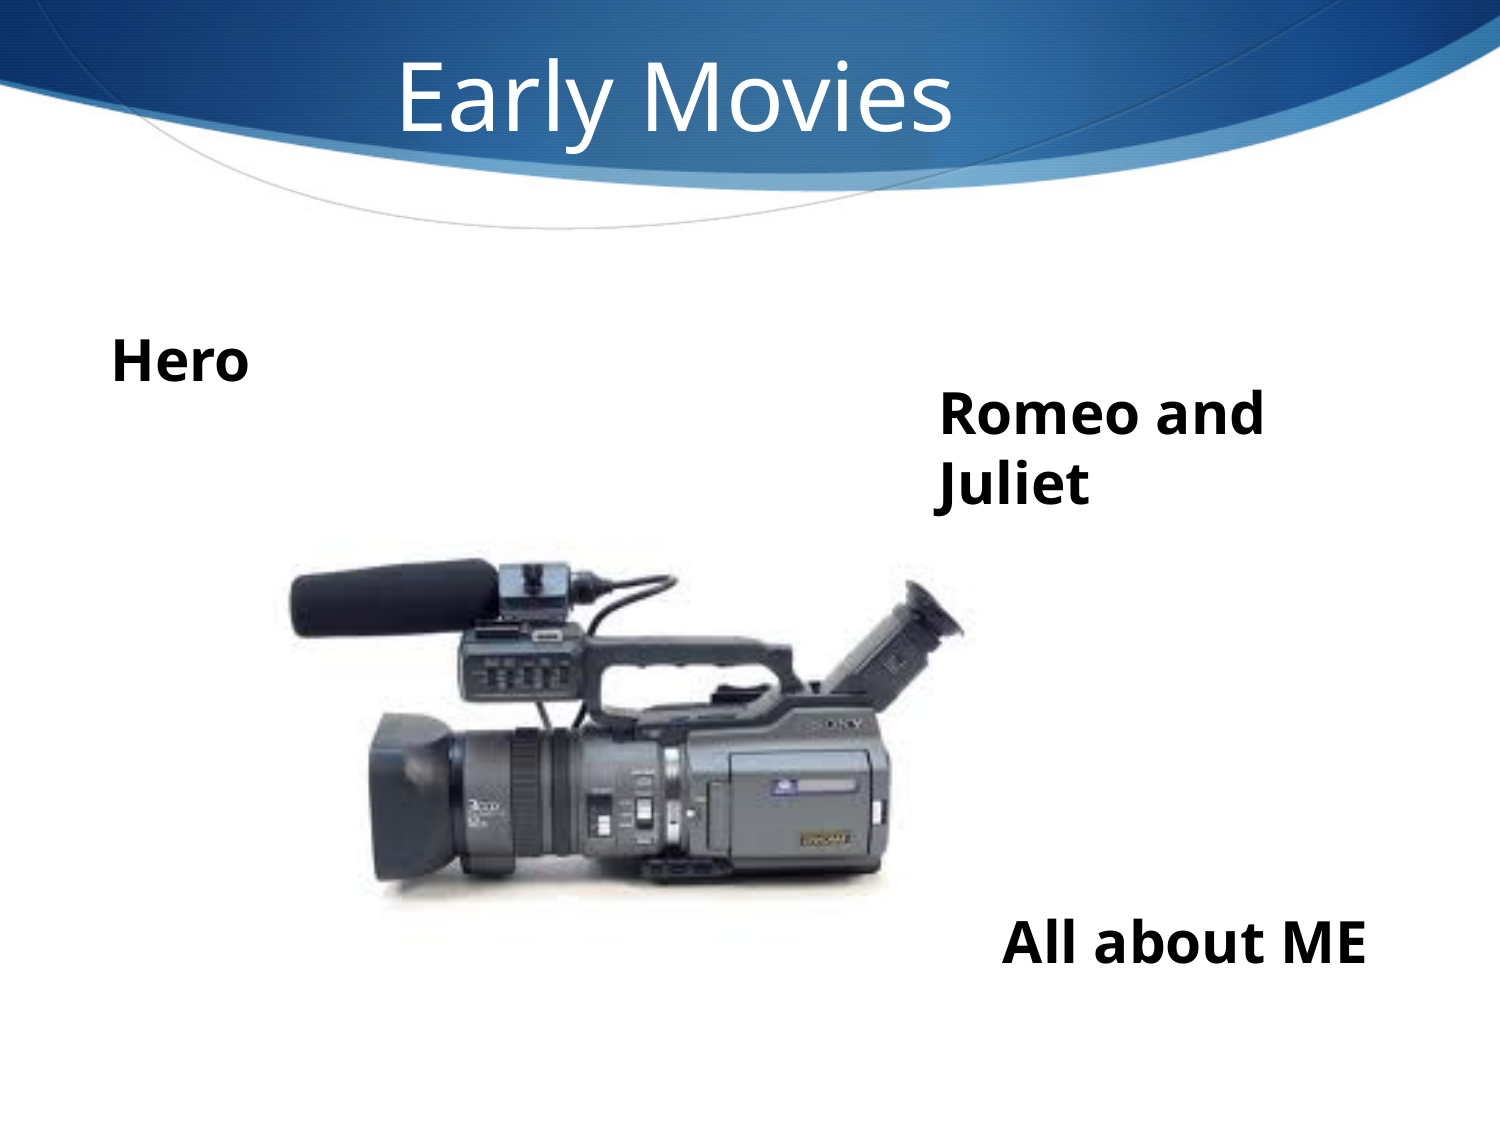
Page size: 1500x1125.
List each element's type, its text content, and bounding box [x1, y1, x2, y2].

text_box Romeo and Juliet [923, 368, 1405, 524]
text_box All about ME [1258, 898, 1431, 983]
text_box Hero [95, 315, 476, 400]
title Early Movies [0, 0, 1350, 186]
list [0, 453, 1258, 991]
picture [0, 0, 1500, 1125]
